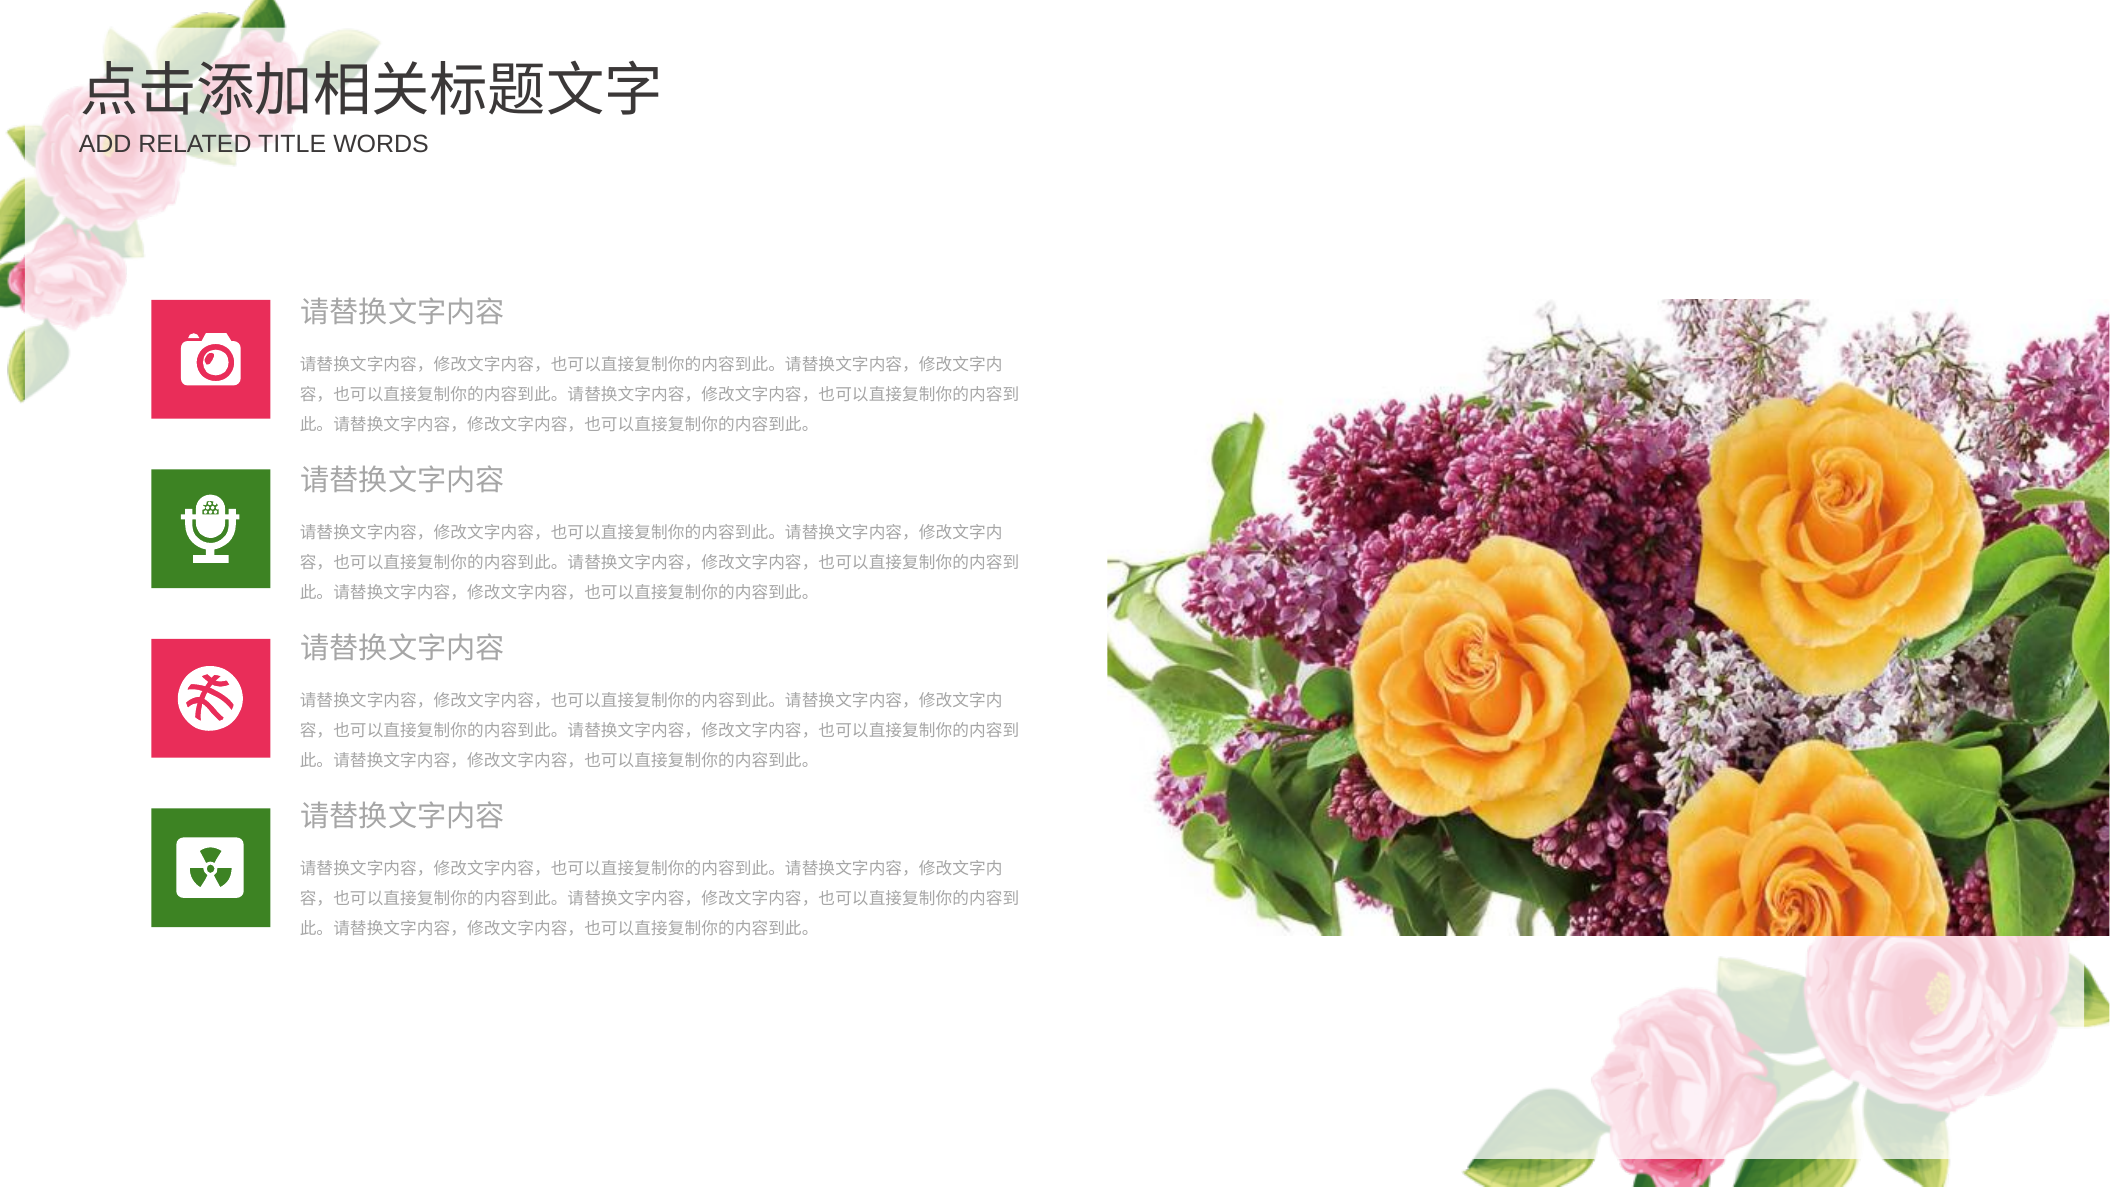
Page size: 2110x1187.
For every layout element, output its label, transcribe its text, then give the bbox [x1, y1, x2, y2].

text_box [151, 299, 271, 419]
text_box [299, 628, 1024, 771]
text_box ADD RELATED TITLE WORDS [62, 119, 446, 166]
picture [0, 0, 2110, 1187]
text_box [151, 638, 271, 758]
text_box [299, 460, 1024, 603]
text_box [151, 469, 271, 589]
text_box 点击添加相关标题文字 [64, 43, 679, 130]
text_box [299, 796, 1024, 939]
text_box [1106, 299, 2110, 936]
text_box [299, 293, 1024, 435]
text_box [151, 808, 271, 928]
